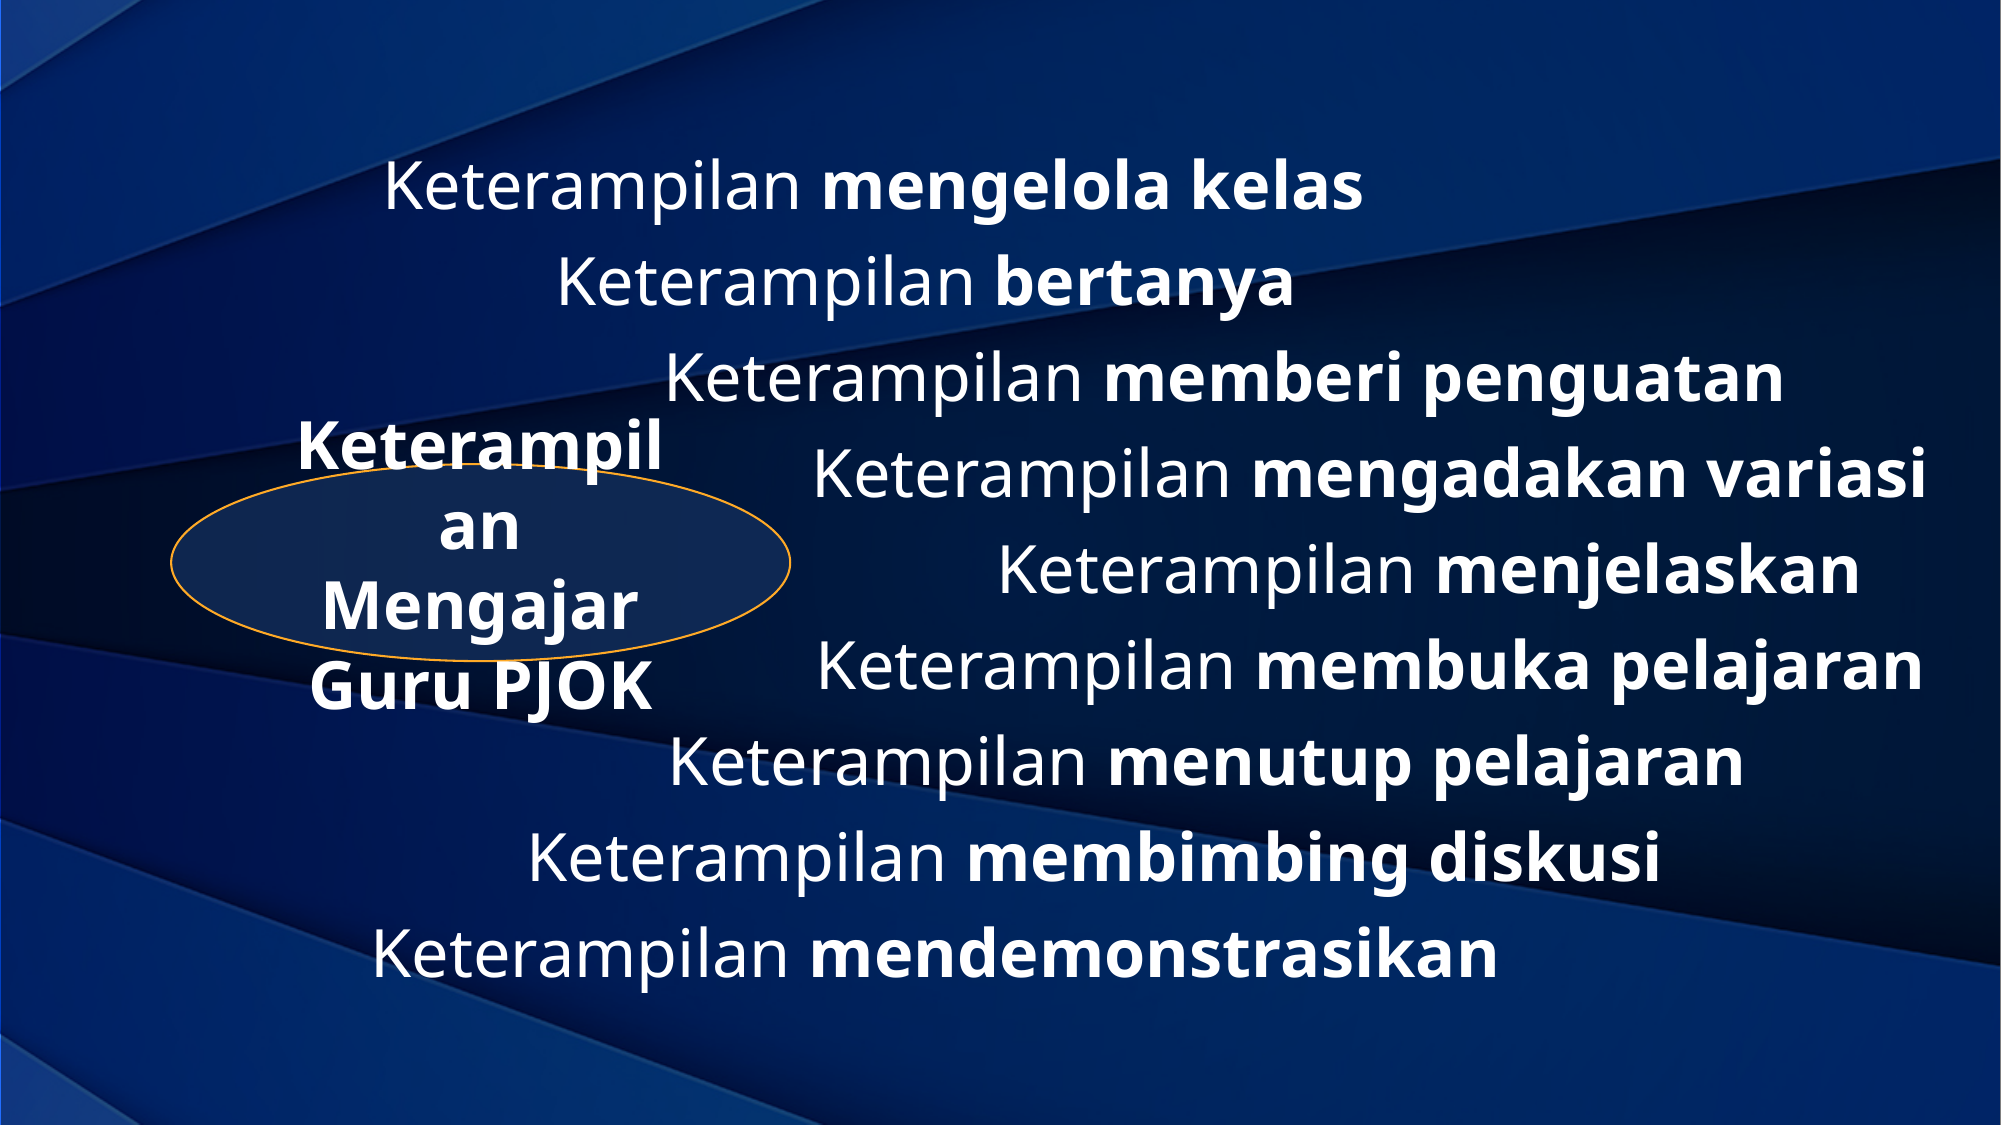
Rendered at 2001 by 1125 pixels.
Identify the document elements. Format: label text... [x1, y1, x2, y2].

text_box Keterampilan menjelaskan [981, 519, 1878, 614]
text_box Keterampilan membuka pelajaran [800, 615, 1941, 710]
text_box Keterampilan mengelola kelas [367, 135, 1381, 231]
text_box Keterampilan mengadakan variasi [796, 423, 1945, 519]
text_box Keterampilan menutup pelajaran [652, 710, 1762, 806]
text_box Keterampilan membimbing diskusi [511, 806, 1679, 902]
text_box Keterampilan Mengajar Guru PJOK [170, 463, 792, 663]
picture [0, 0, 2000, 1125]
text_box Keterampilan mendemonstrasikan [355, 902, 1516, 998]
text_box Keterampilan memberi penguatan [648, 327, 1802, 423]
text_box Keterampilan bertanya [540, 231, 1313, 327]
